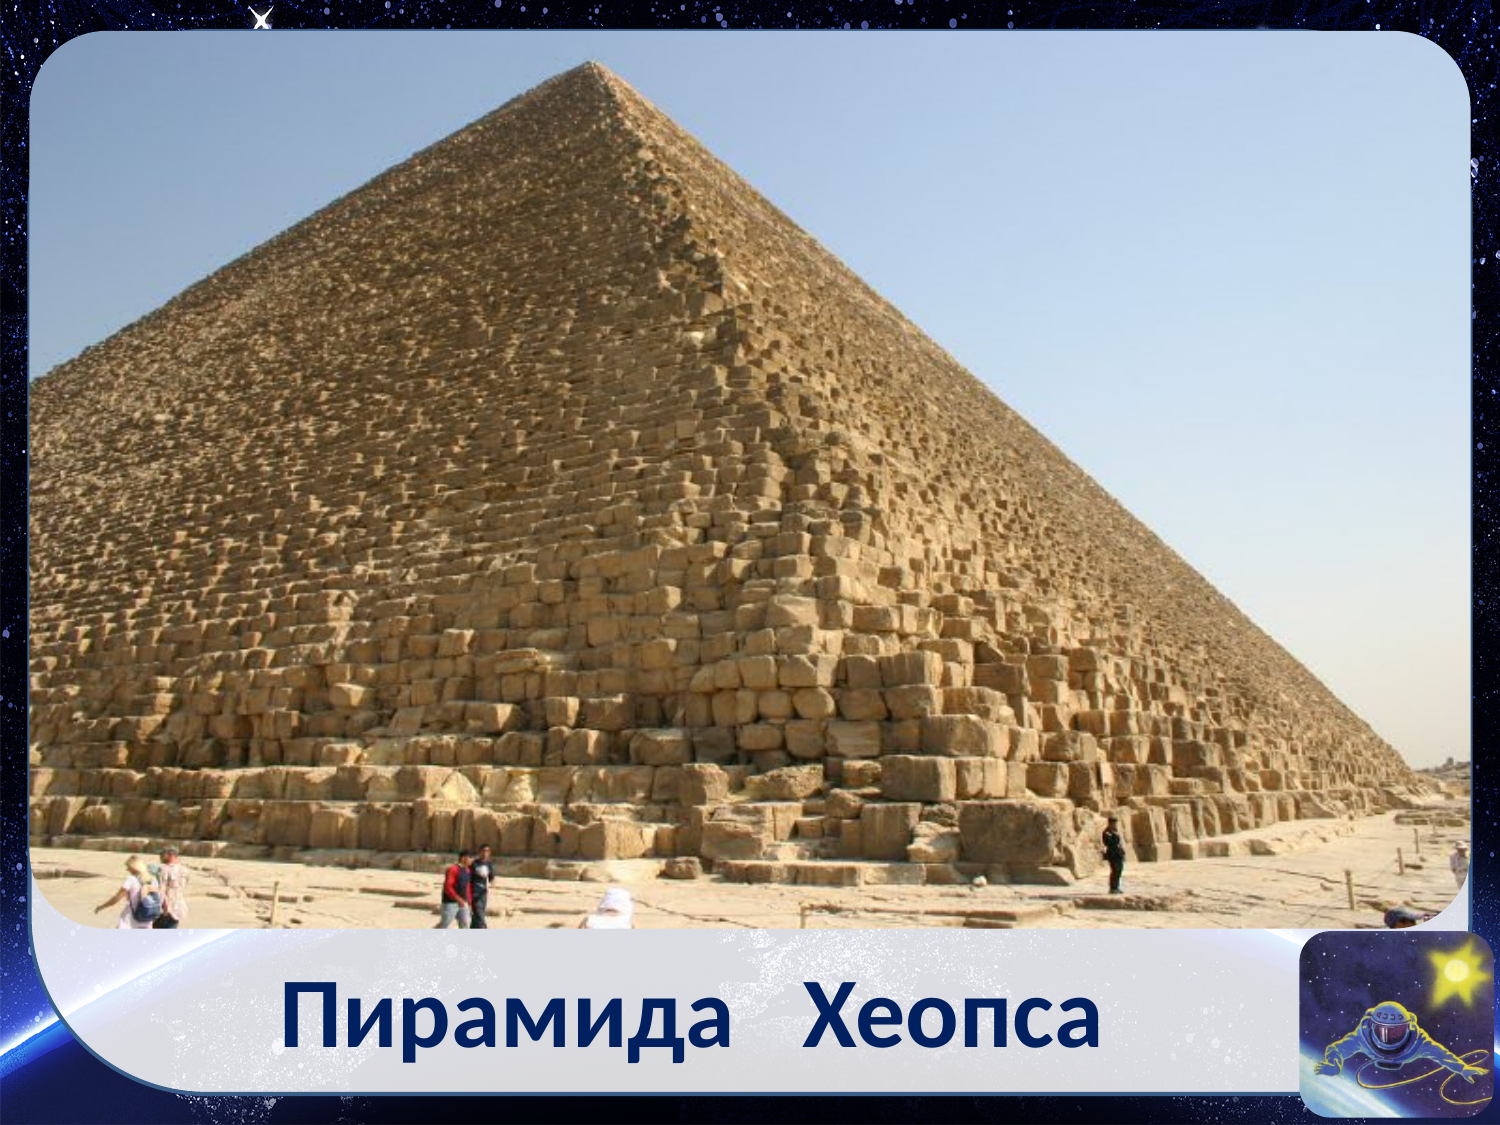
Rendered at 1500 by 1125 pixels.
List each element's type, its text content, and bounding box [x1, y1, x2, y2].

text_box Пирамида Хеопса [218, 940, 1211, 1076]
picture [0, 0, 1500, 1125]
